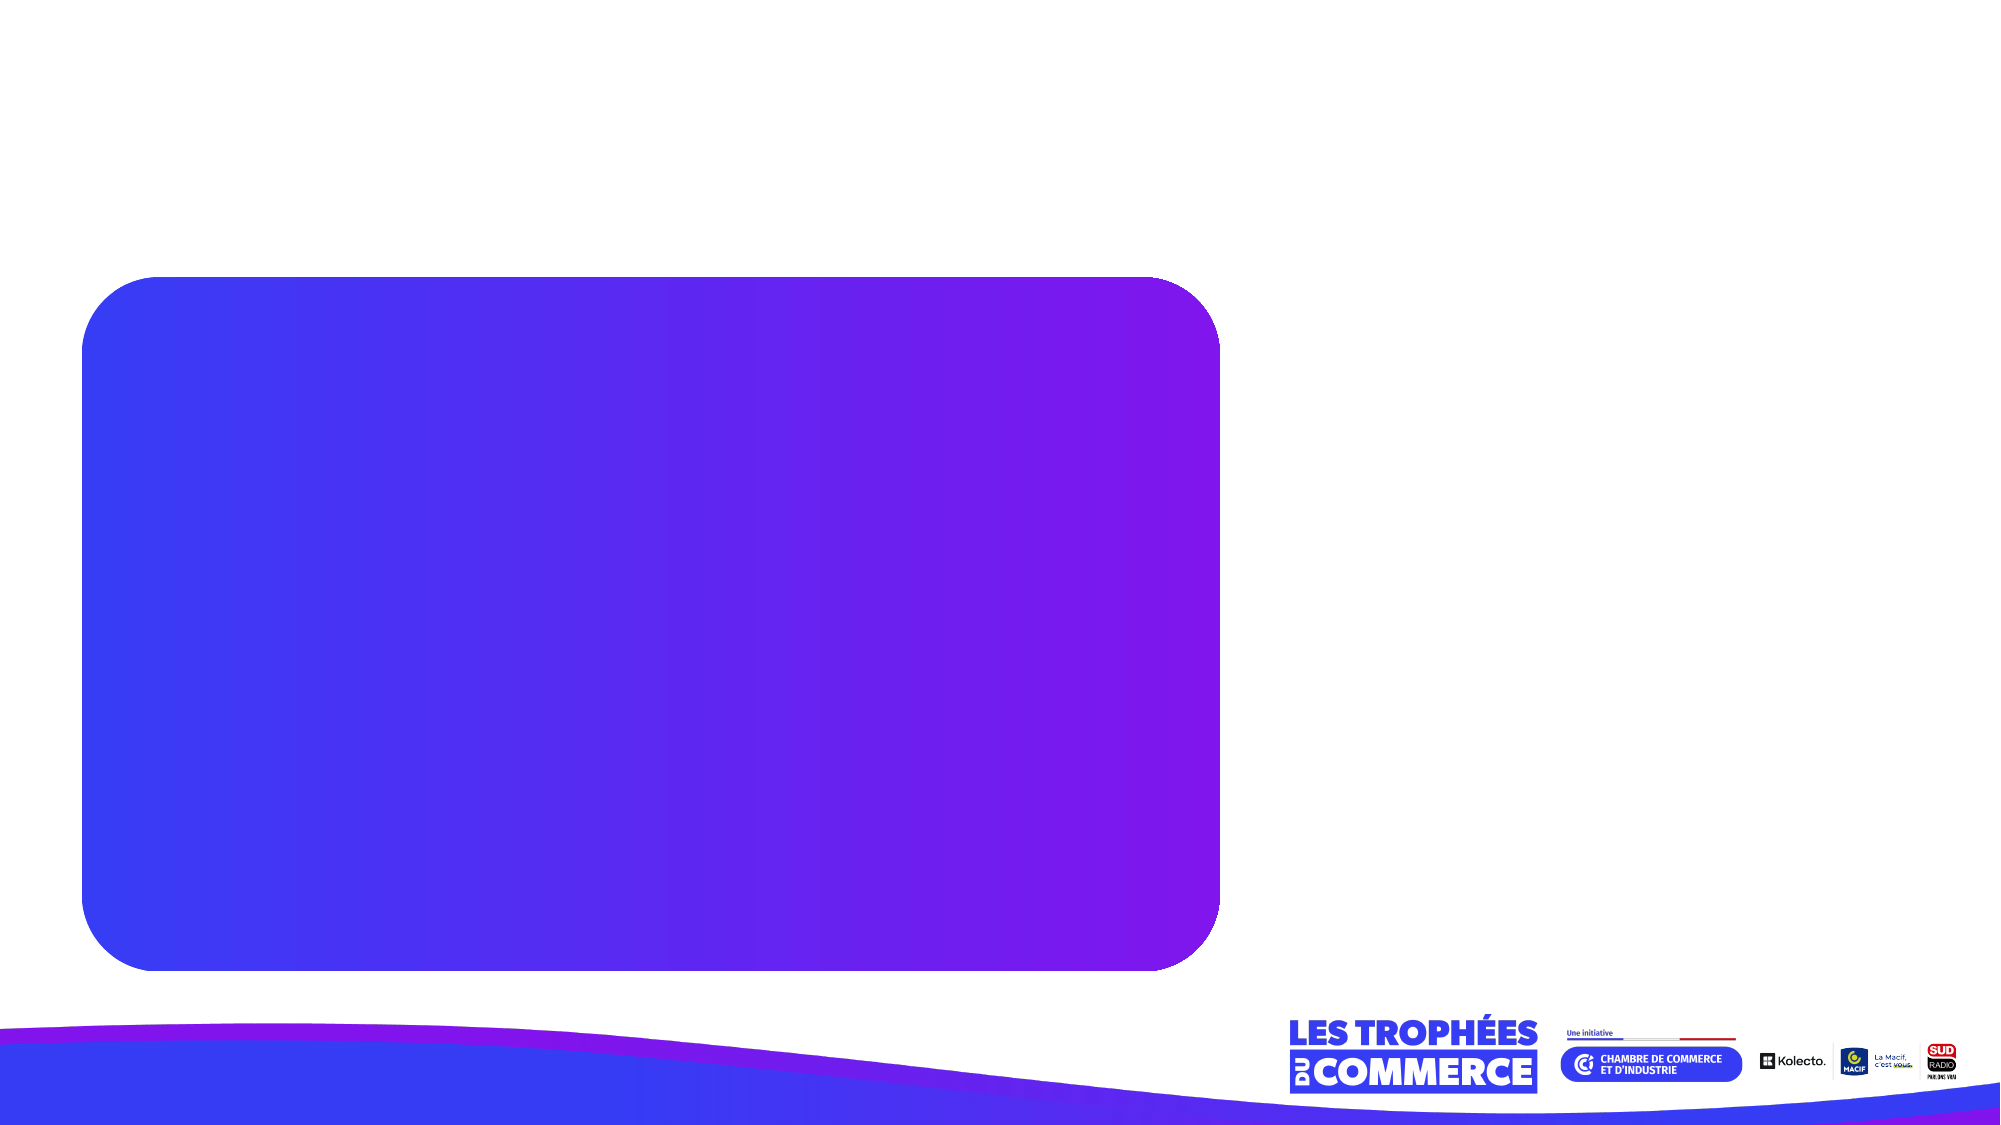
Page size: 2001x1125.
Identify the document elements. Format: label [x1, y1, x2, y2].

picture [0, 748, 2000, 1125]
